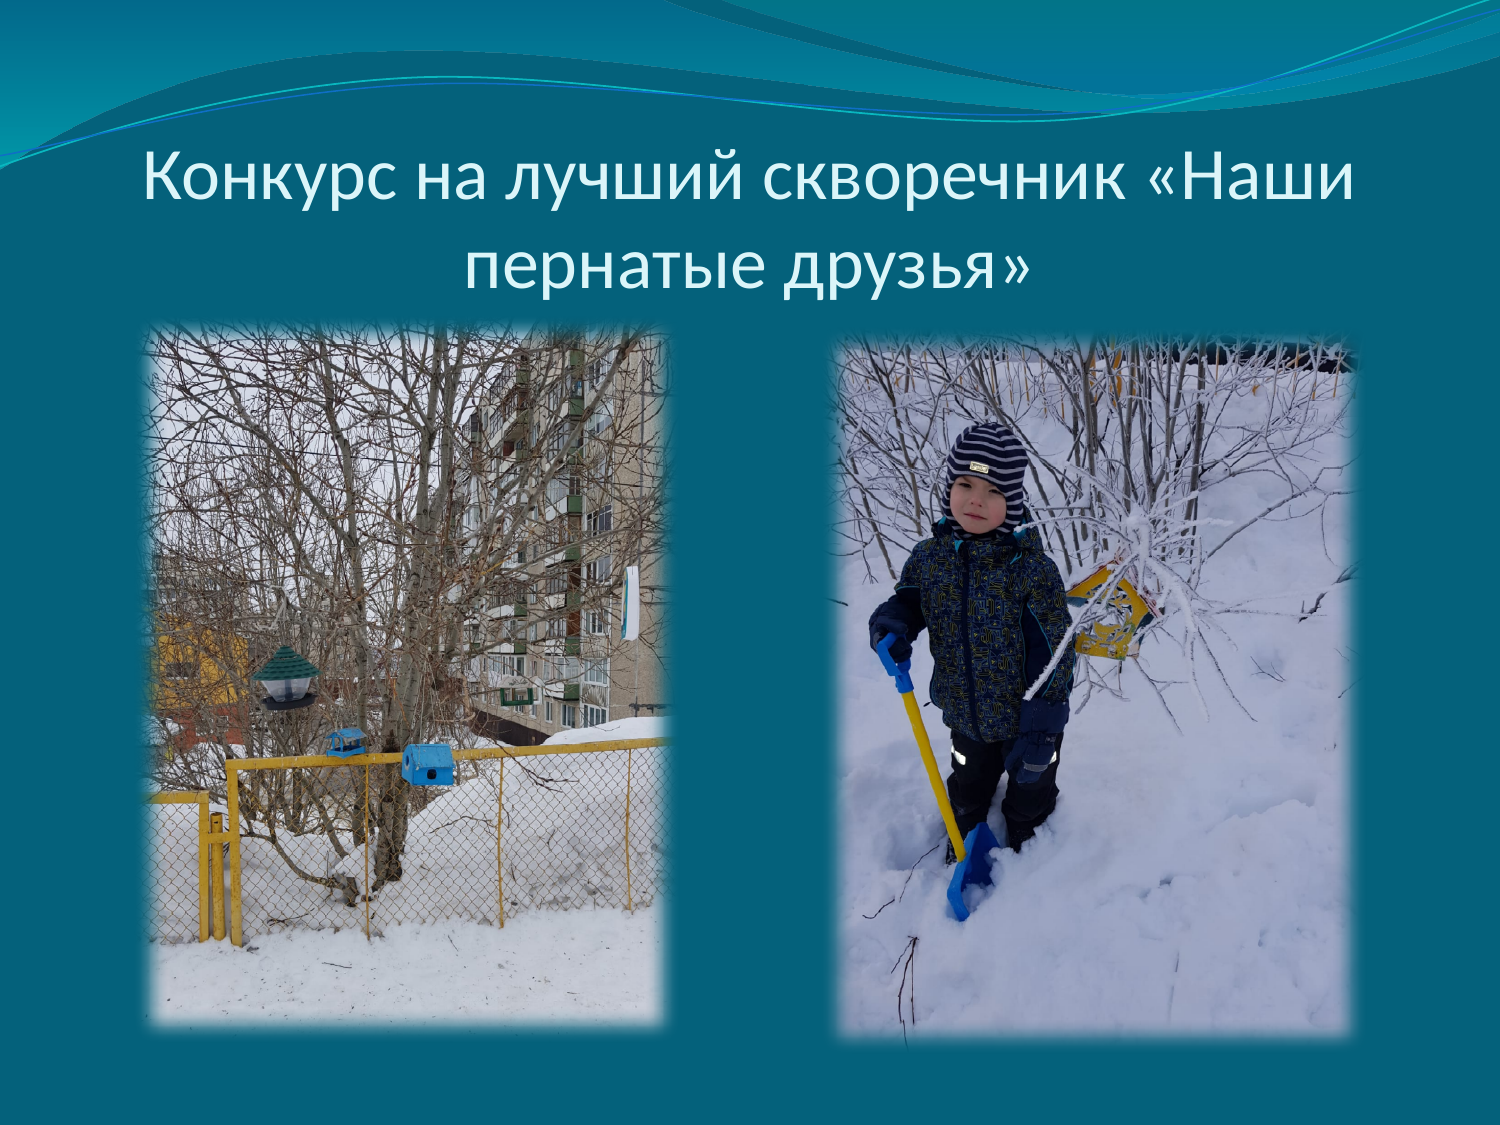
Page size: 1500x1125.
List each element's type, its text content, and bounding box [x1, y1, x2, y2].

title Конкурс на лучший скворечник «Наши пернатые друзья» [75, 115, 1425, 303]
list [820, 325, 1367, 1054]
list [133, 314, 680, 1043]
